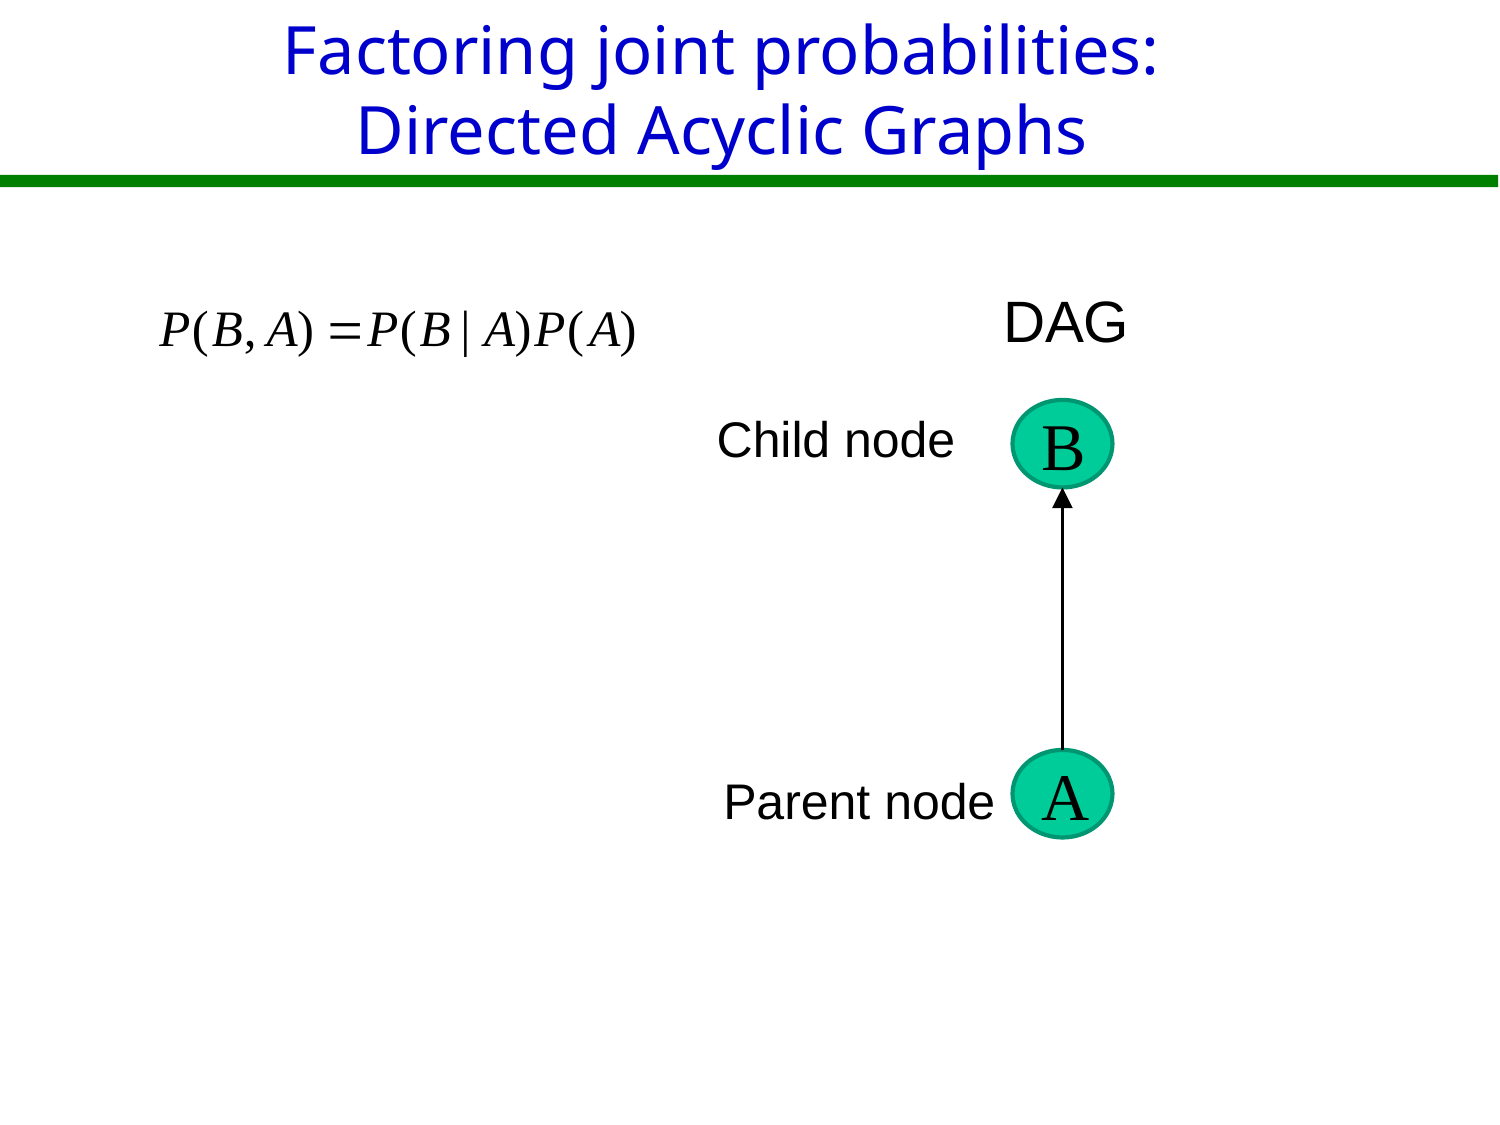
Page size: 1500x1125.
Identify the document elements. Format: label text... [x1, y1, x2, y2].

text_box Child node [701, 399, 971, 475]
title Factoring joint probabilities: Directed Acyclic Graphs [149, 56, 1295, 176]
text_box Parent node [708, 761, 1011, 837]
text_box B [1010, 397, 1115, 490]
text_box A [1011, 747, 1115, 840]
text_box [149, 299, 648, 369]
text_box DAG [988, 276, 1145, 362]
